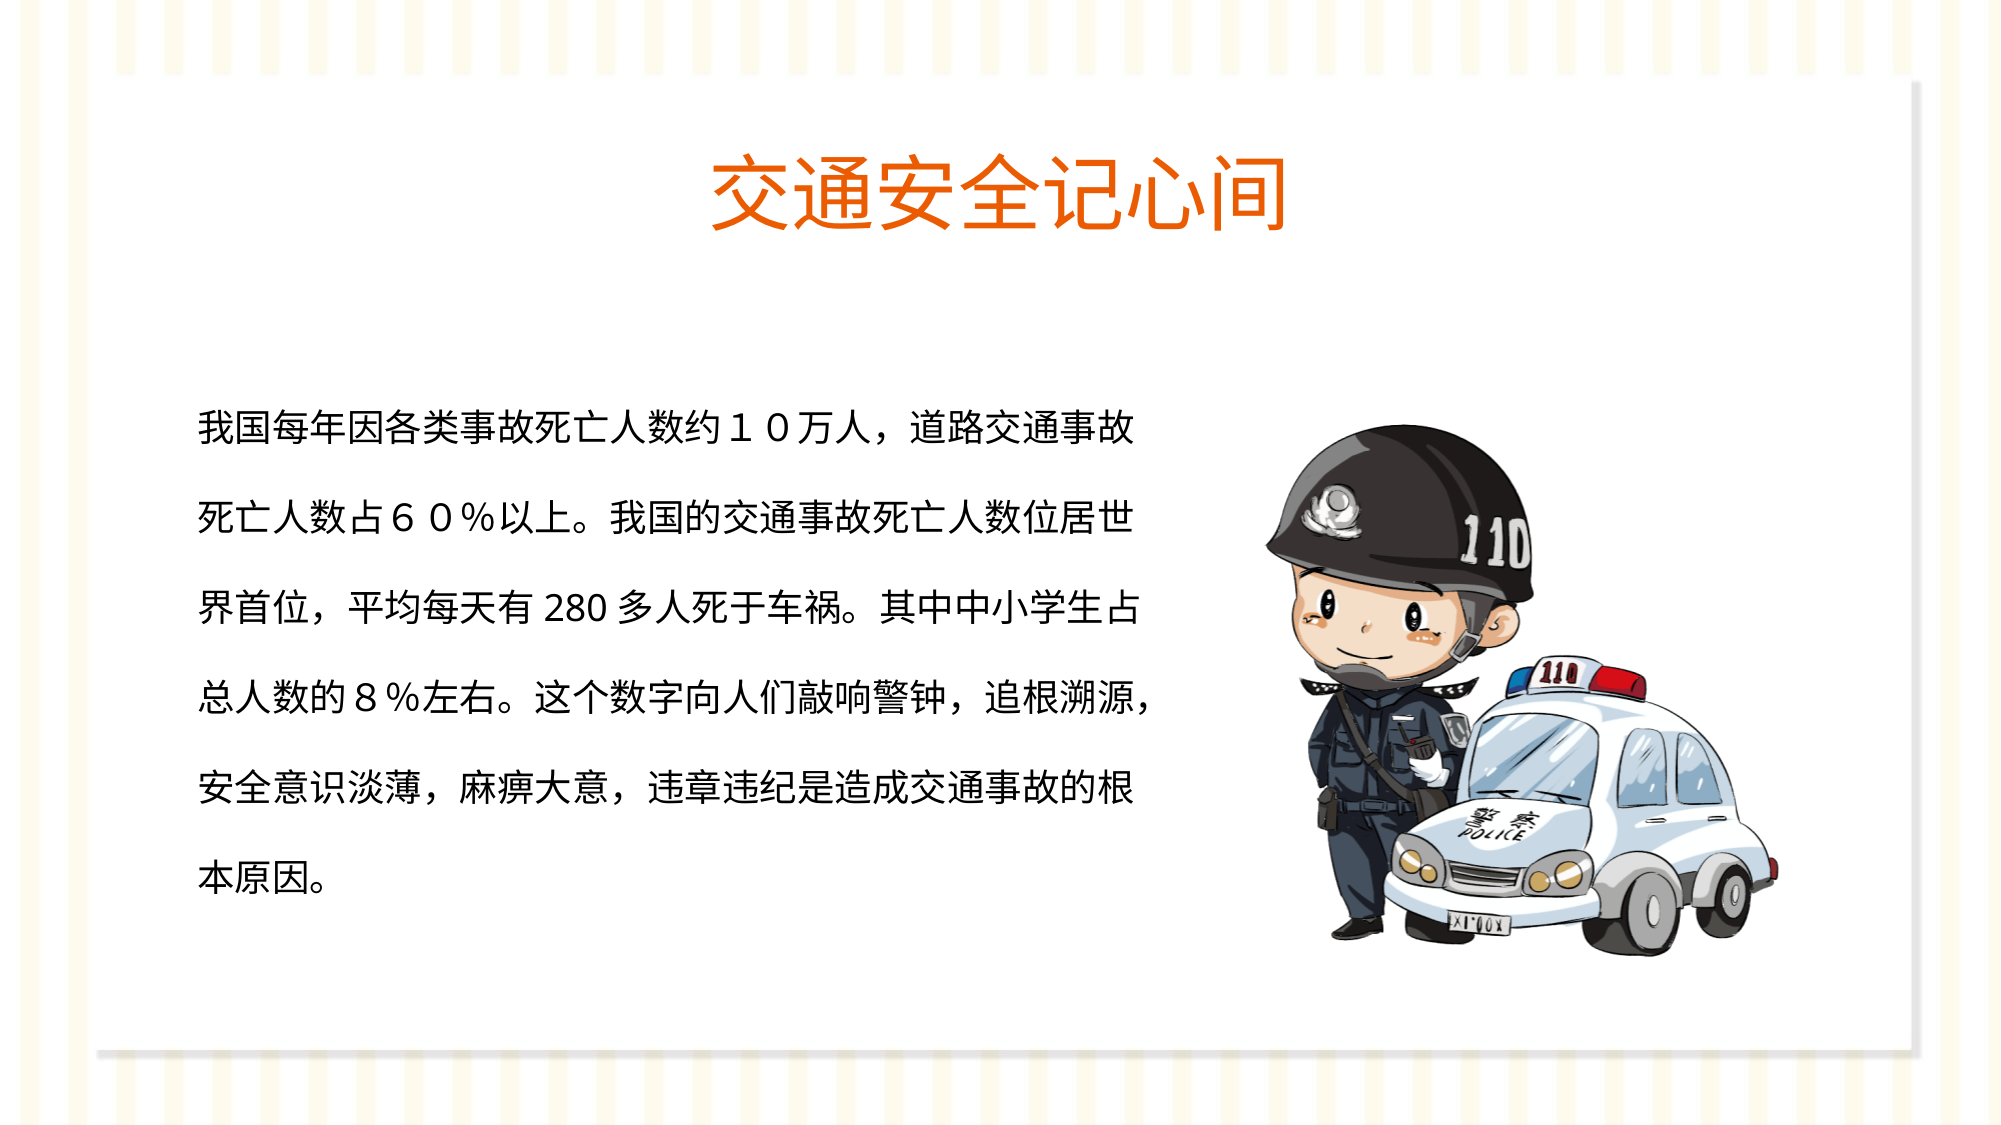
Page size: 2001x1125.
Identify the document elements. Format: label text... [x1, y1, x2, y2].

picture [0, 0, 2001, 1125]
text_box 交通安全记心间 [357, 133, 1643, 249]
text_box 我国每年因各类事故死亡人数约１０万人，道路交通事故死亡人数占６０％以上。我国的交通事故死亡人数位居世界首位，平均每天有280多人死于车祸。其中中小学生占总人数的８％左右。这个数字向人们敲响警钟，追根溯源，安全意识淡薄，麻痹大意，违章违纪是造成交通事故的根本原因。 [182, 352, 941, 907]
